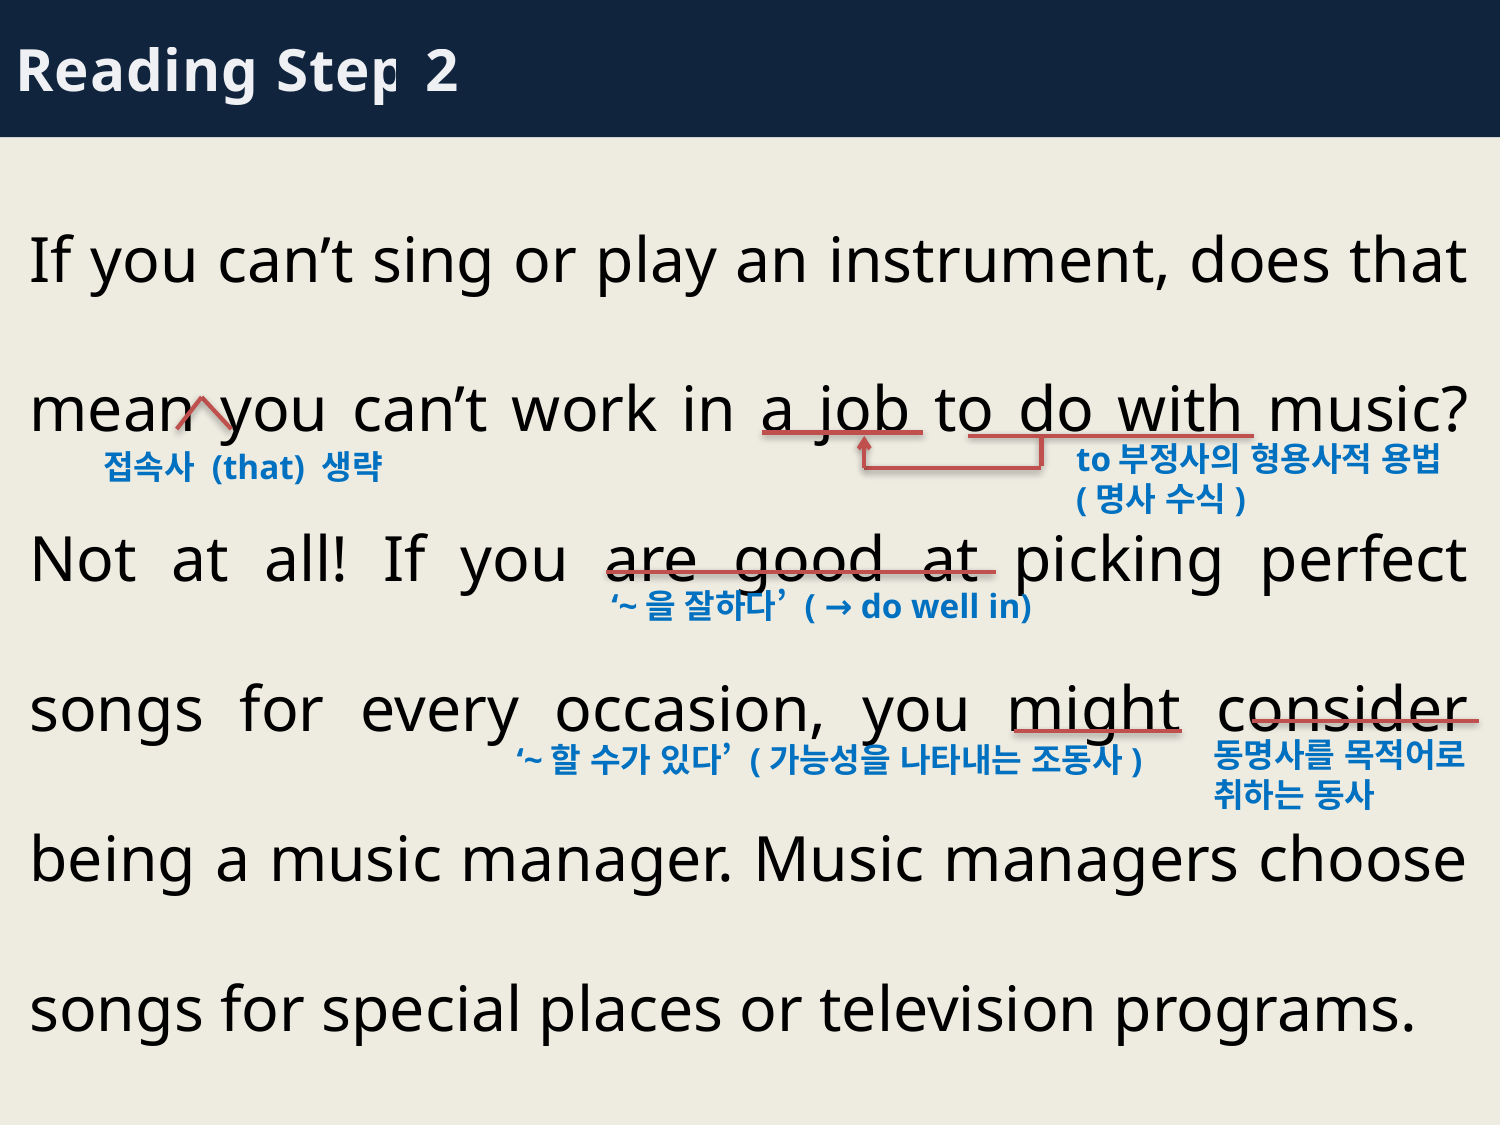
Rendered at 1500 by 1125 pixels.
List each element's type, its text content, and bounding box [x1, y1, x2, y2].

text_box 동명사를 목적어로 취하는 동사 [1198, 726, 1500, 821]
text_box ‘~할 수가 있다’ (가능성을 나타내는 조동사) [501, 731, 1190, 786]
text_box If you can’t sing or play an instrument, does that mean you can’t work in a job to do with music? Not at all! If you are good at picking perfect songs for every occasion, you might consider being a music manager. Music managers choose songs for special places or television programs. [0, 139, 1500, 1125]
text_box 접속사 (that) 생략 [88, 438, 429, 494]
text_box to부정사의 형용사적 용법(명사 수식) [1061, 431, 1471, 526]
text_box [176, 396, 232, 430]
text_box Reading Step 2 [0, 0, 1500, 139]
text_box ‘~을 잘하다’ ( → do well in) [596, 577, 1069, 633]
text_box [864, 435, 1042, 469]
